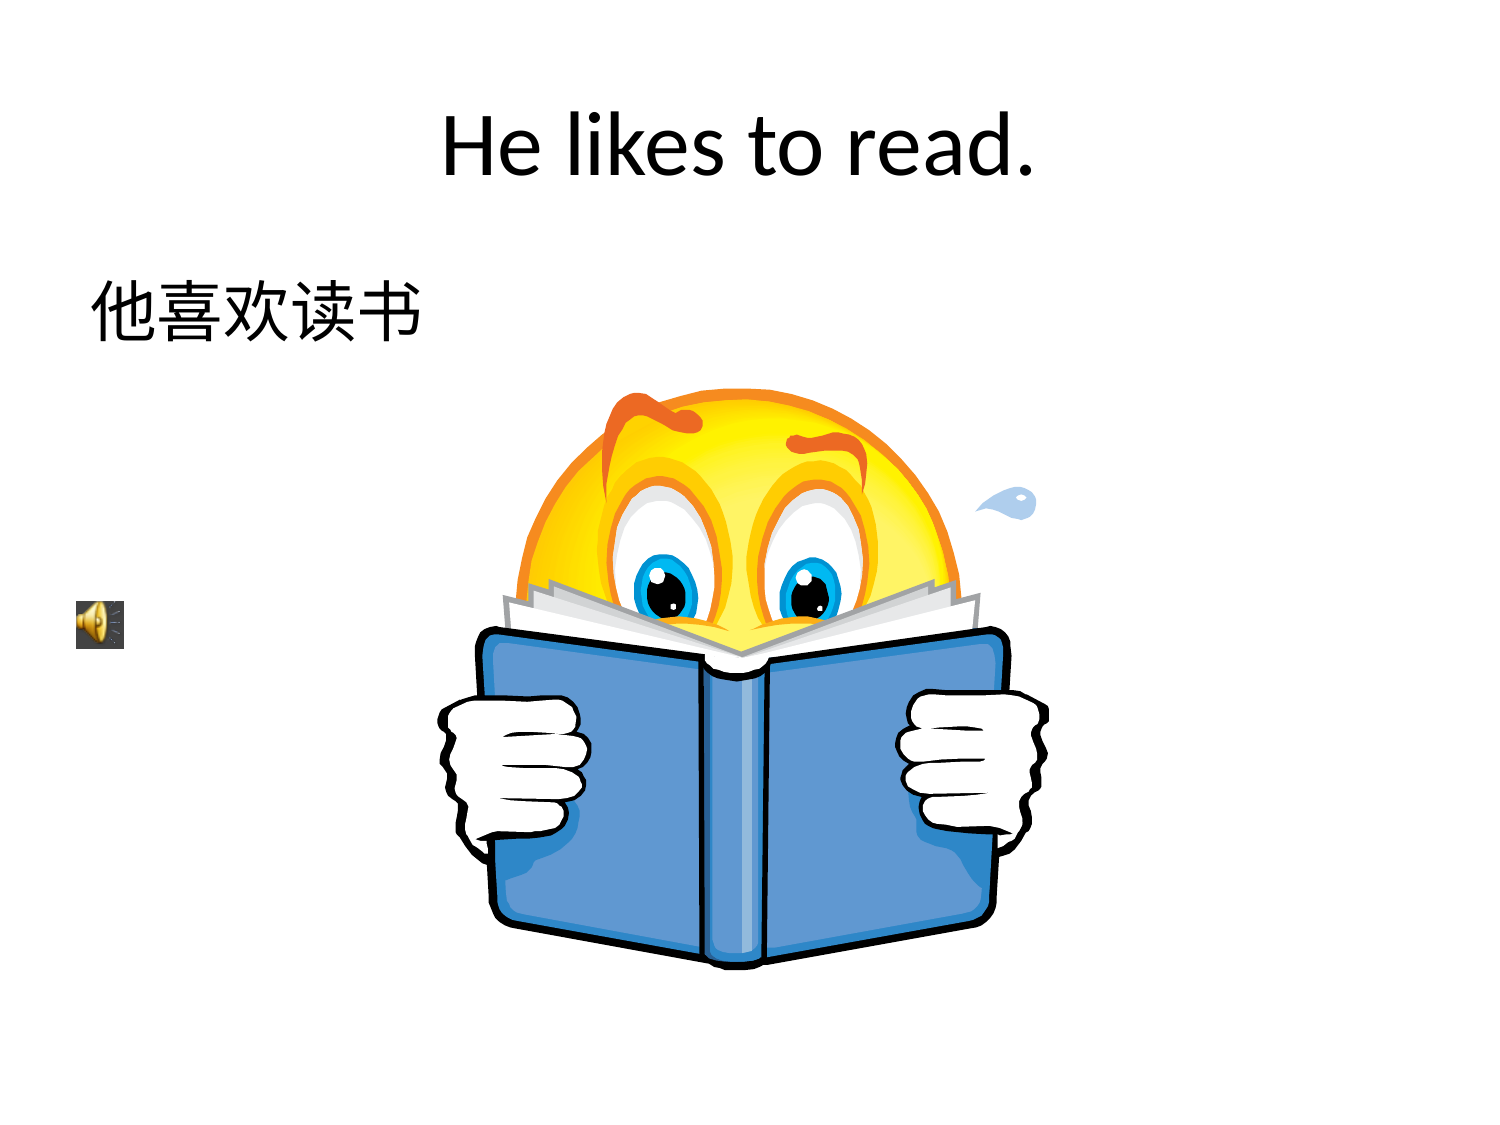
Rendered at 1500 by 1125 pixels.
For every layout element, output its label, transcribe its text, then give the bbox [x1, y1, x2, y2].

picture [74, 599, 126, 651]
list 他喜欢读书 [75, 262, 1425, 1005]
picture [437, 387, 1050, 971]
title He likes to read. [75, 45, 1425, 233]
